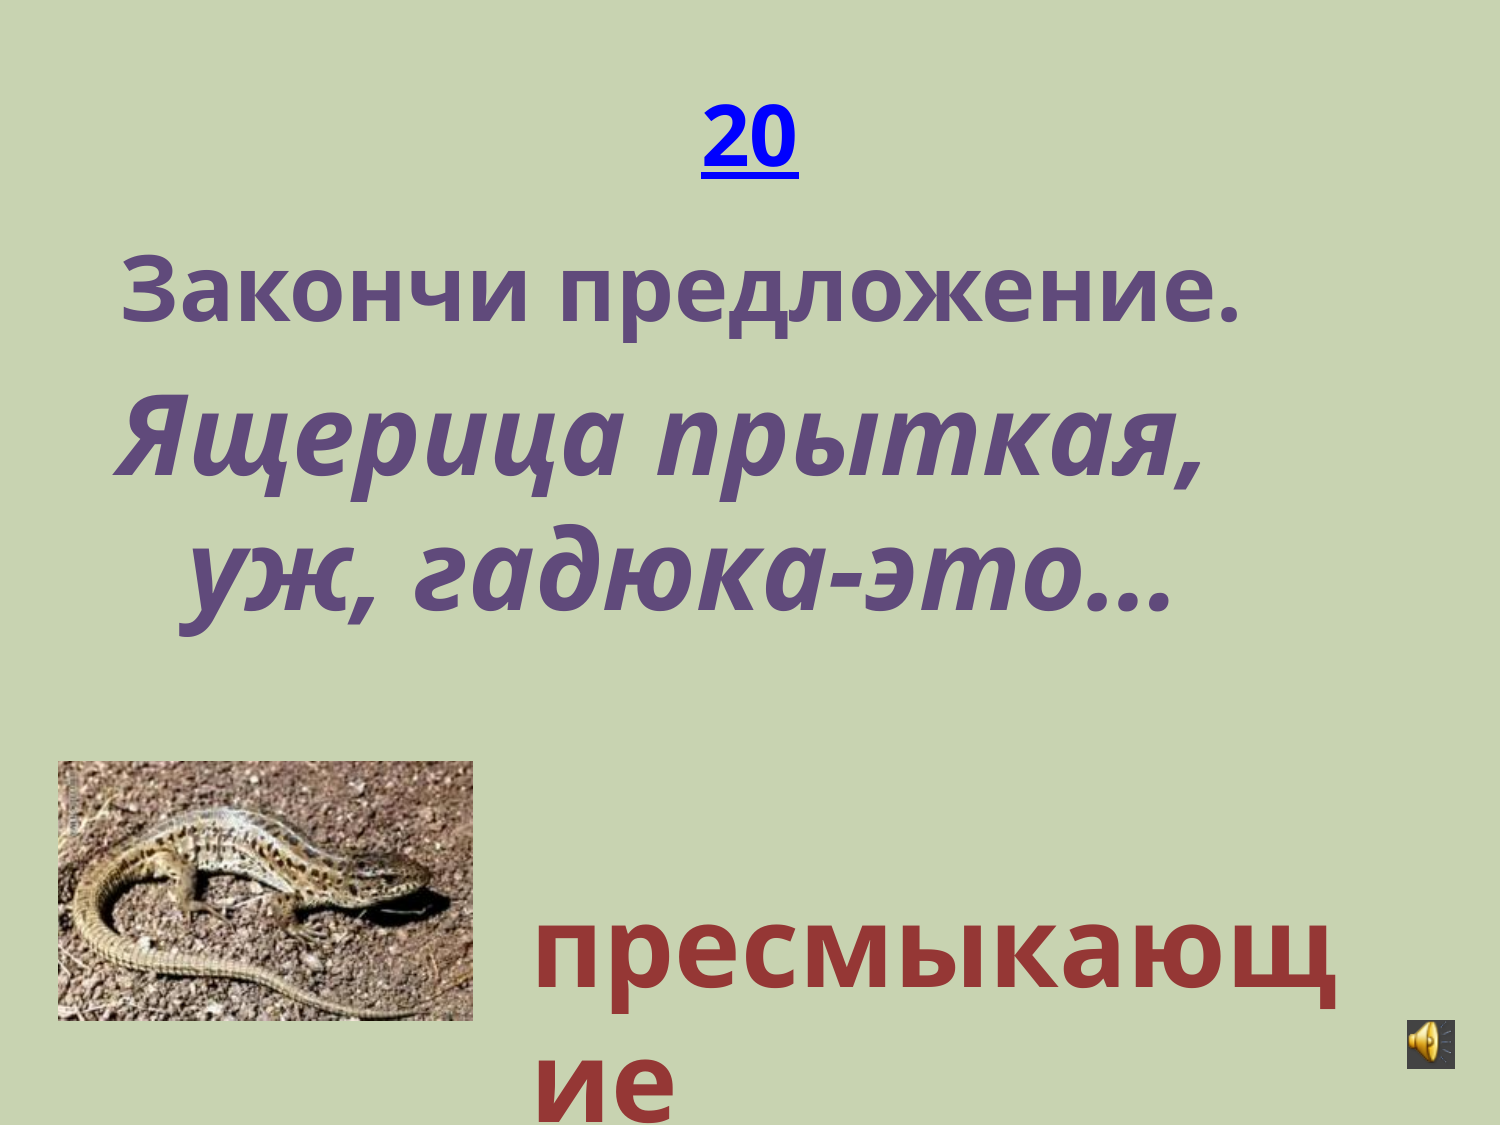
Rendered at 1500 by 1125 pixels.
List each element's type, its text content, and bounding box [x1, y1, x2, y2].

text_box пресмыкающие [515, 867, 1383, 1125]
picture [58, 761, 473, 1021]
picture [1406, 1019, 1457, 1070]
title 20 [75, 45, 1425, 233]
list Закончи предложение. Ящерица прыткая, уж, гадюка-это… [82, 222, 1432, 711]
